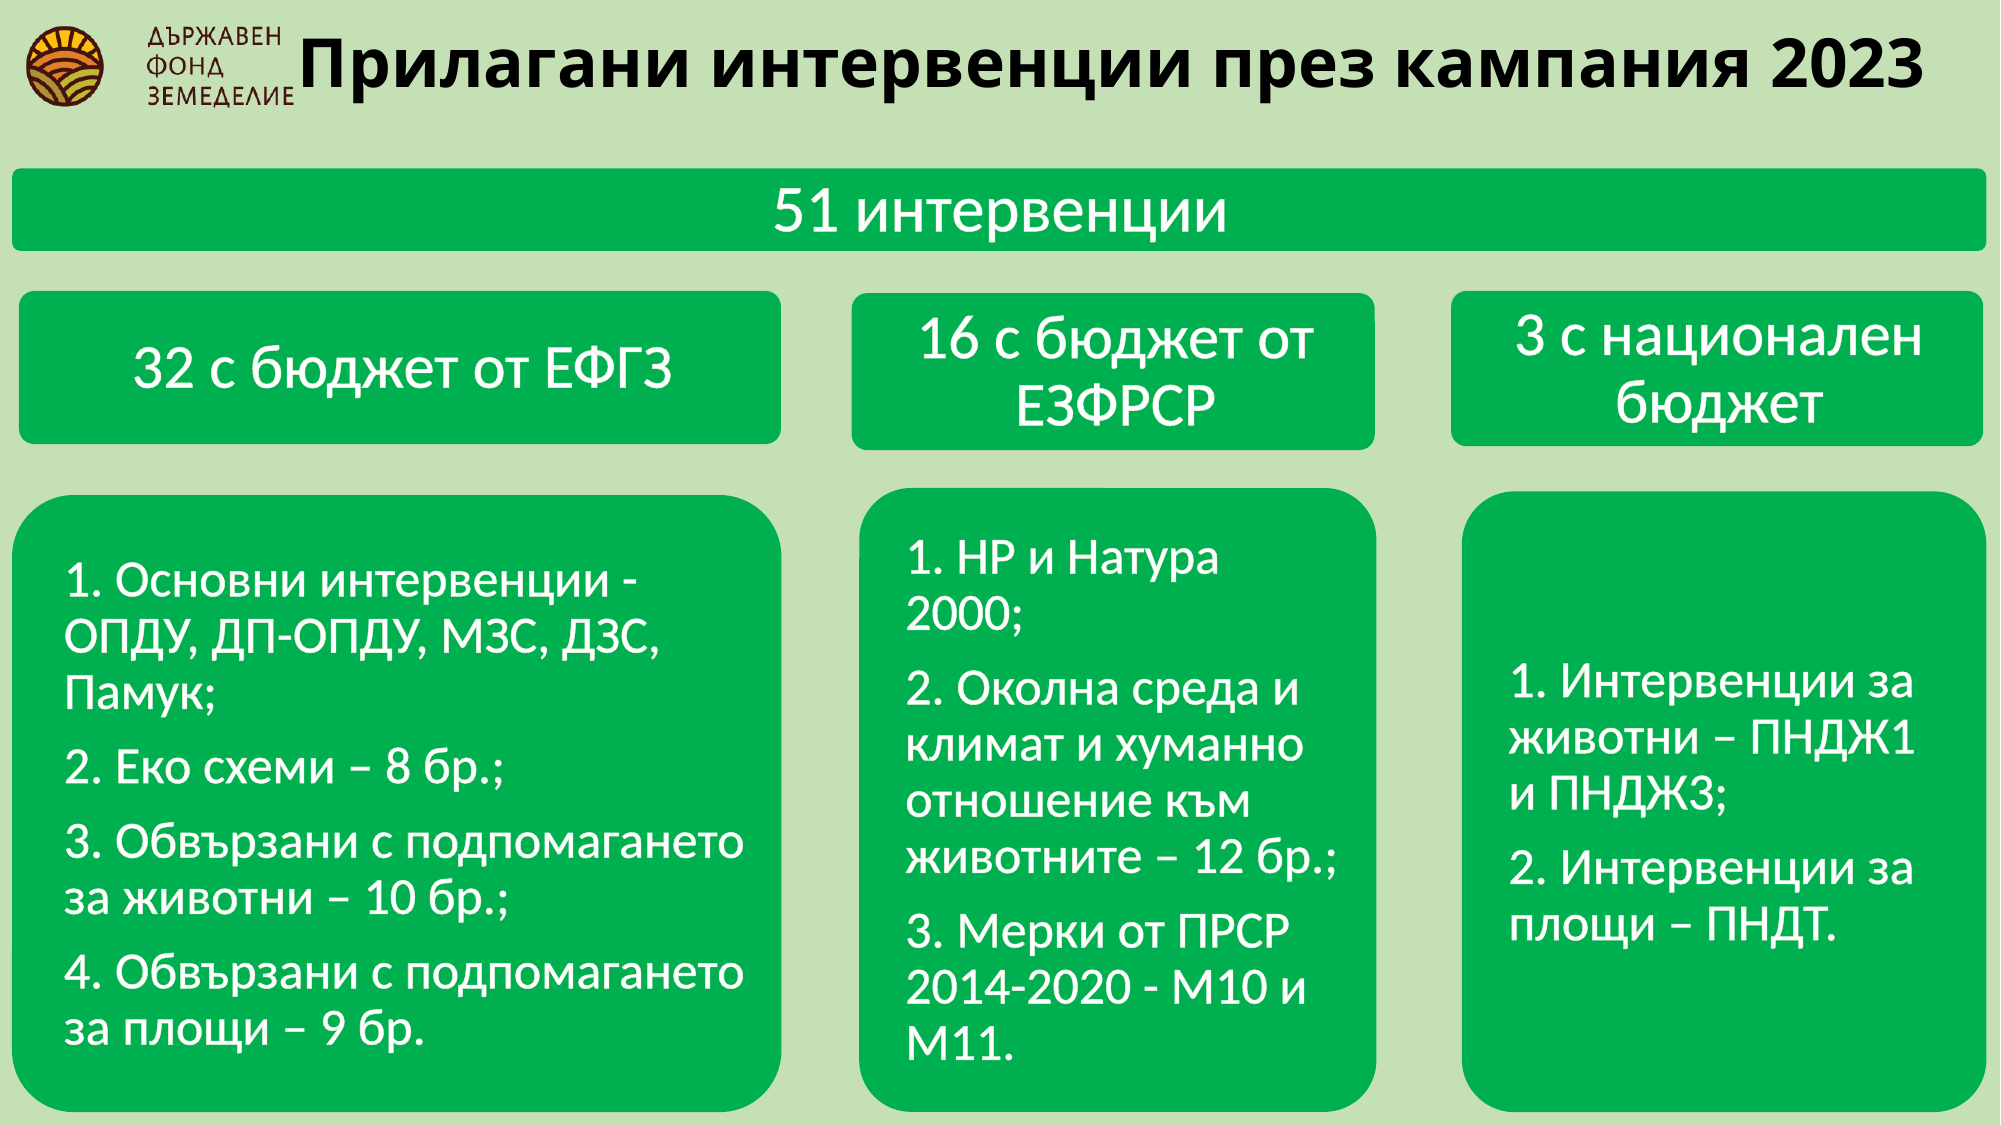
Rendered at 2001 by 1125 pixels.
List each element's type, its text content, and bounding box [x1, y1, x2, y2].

picture [0, 0, 319, 133]
title Прилагани интервенции през кампания 2023 [319, 0, 1975, 132]
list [12, 168, 1987, 1113]
